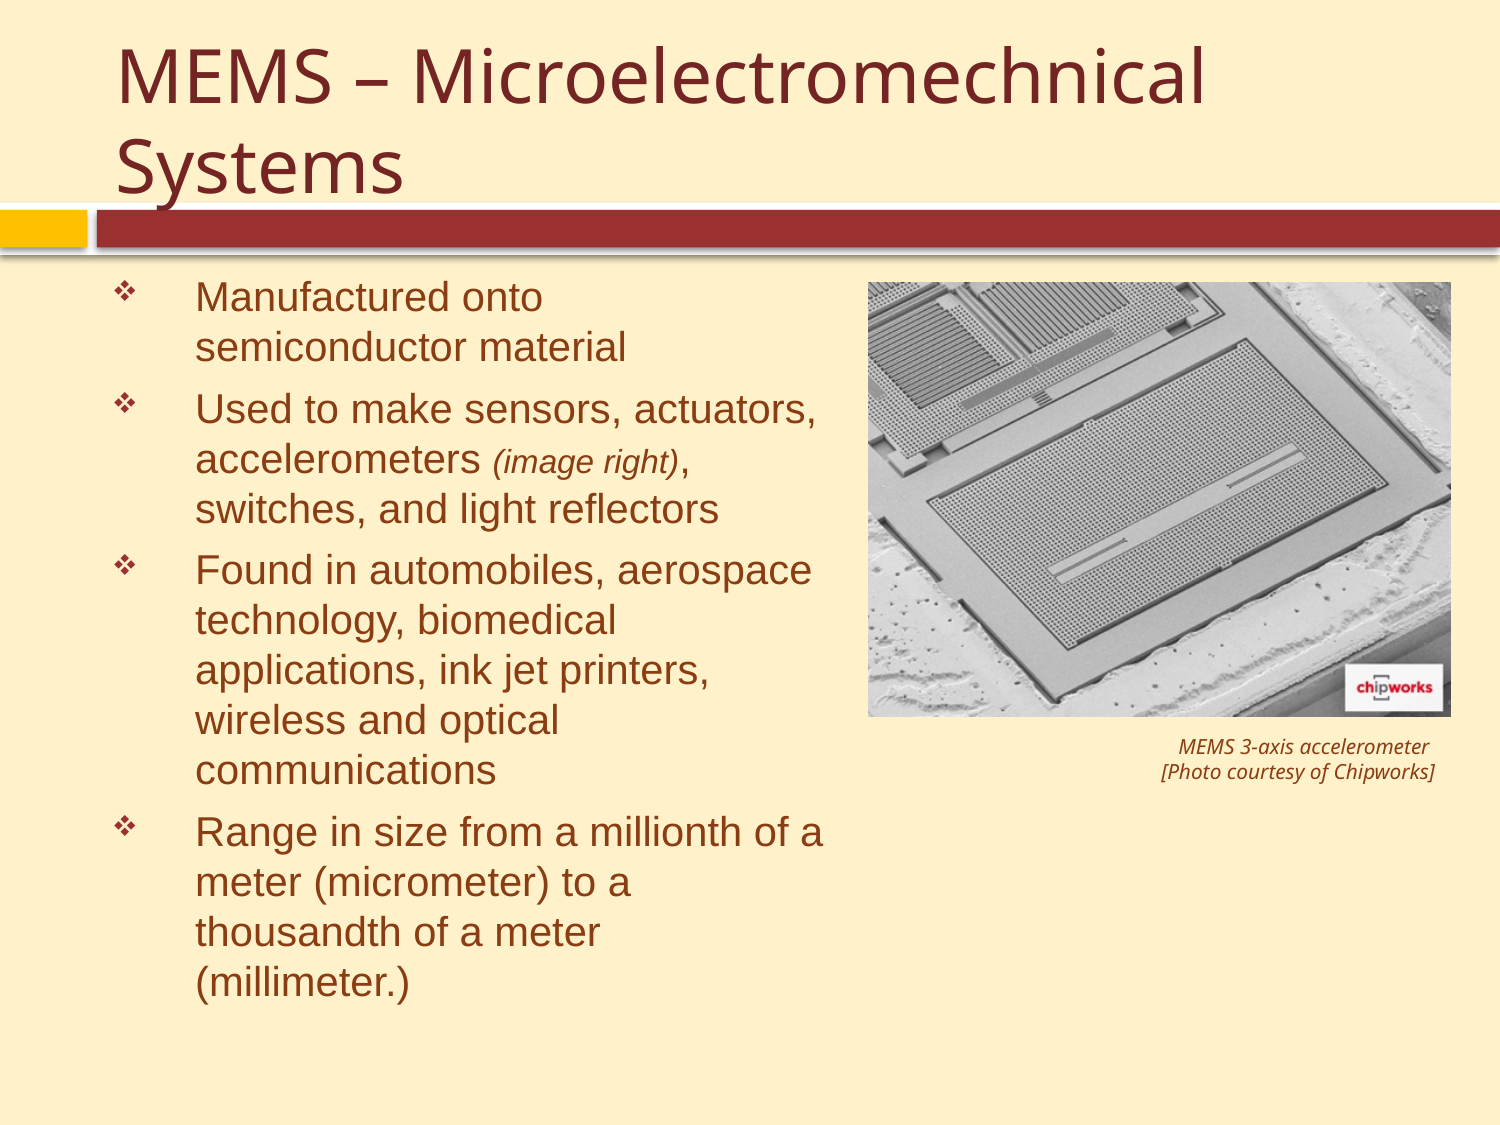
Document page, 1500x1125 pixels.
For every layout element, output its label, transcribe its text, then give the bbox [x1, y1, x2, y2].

text_box MEMS 3-axis accelerometer [Photo courtesy of Chipworks] [1073, 727, 1450, 791]
title MEMS – Microelectromechnical Systems [100, 37, 1438, 200]
list Manufactured onto semiconductor material Used to make sensors, actuators, accelerometers (image right), switches, and light reflectors Found in automobiles, aerospace technology, biomedical applications, ink jet printers, wireless and optical communications Range in size from a millionth of a meter (micrometer) to a thousandth of a meter (millimeter.) [96, 262, 842, 1098]
picture [868, 282, 1451, 717]
